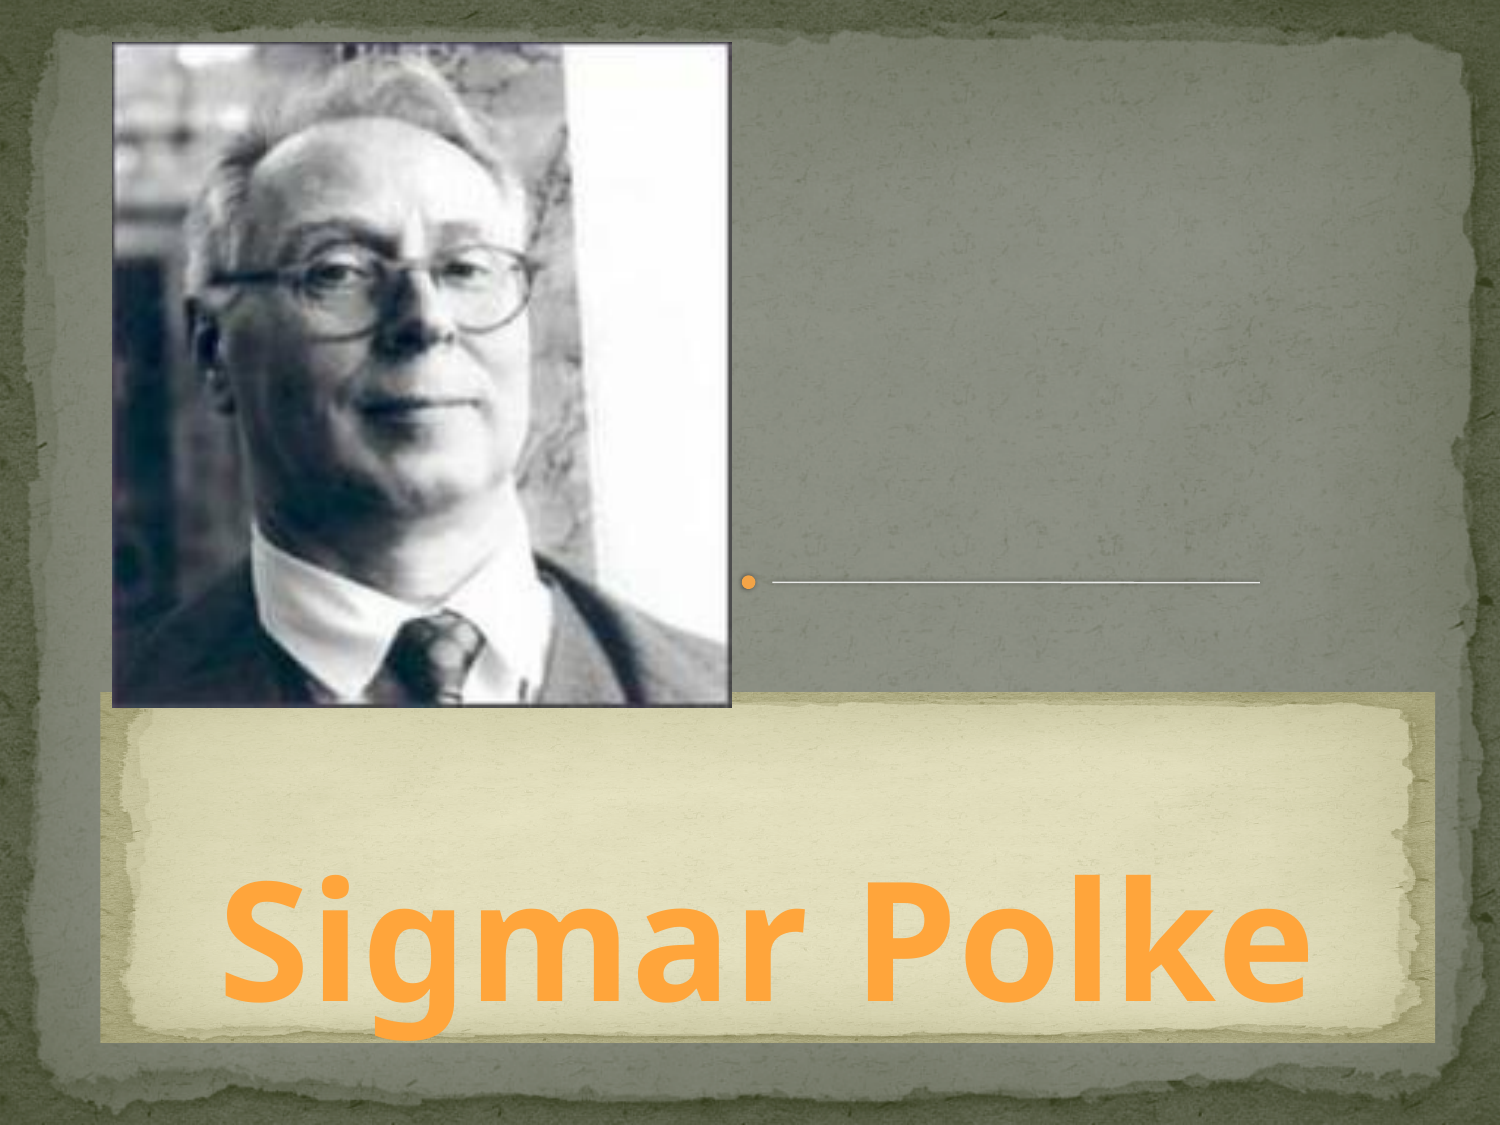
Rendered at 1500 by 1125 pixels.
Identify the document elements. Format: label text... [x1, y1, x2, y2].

title Sigmar Polke [100, 692, 1436, 1043]
picture [112, 42, 732, 708]
